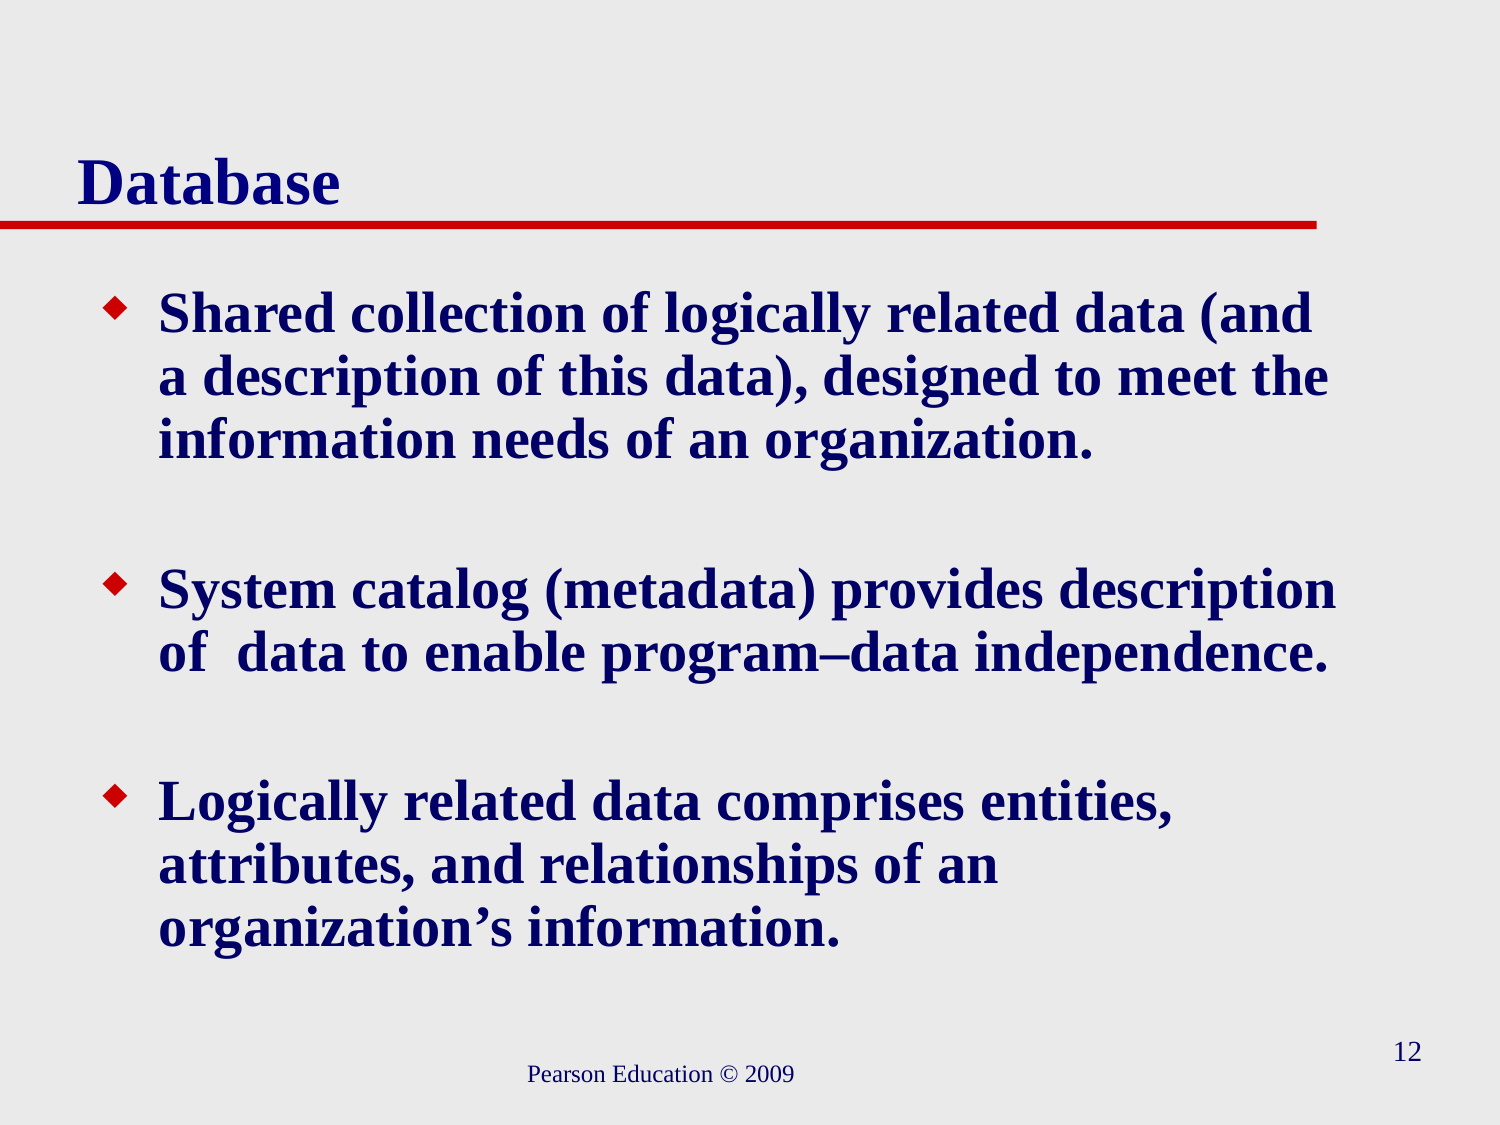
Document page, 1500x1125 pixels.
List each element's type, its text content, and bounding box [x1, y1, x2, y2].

title Database [62, 43, 1338, 226]
text_box Pearson Education © 2009 [512, 1050, 1038, 1095]
list Shared collection of logically related data (and a description of this data), designed to meet the information needs of an organization. System catalog (metadata) provides description of data to enable program–data independence. Logically related data comprises entities, attributes, and relationships of an organization’s information. [87, 274, 1356, 1000]
slide_number 12 [1124, 1012, 1438, 1088]
